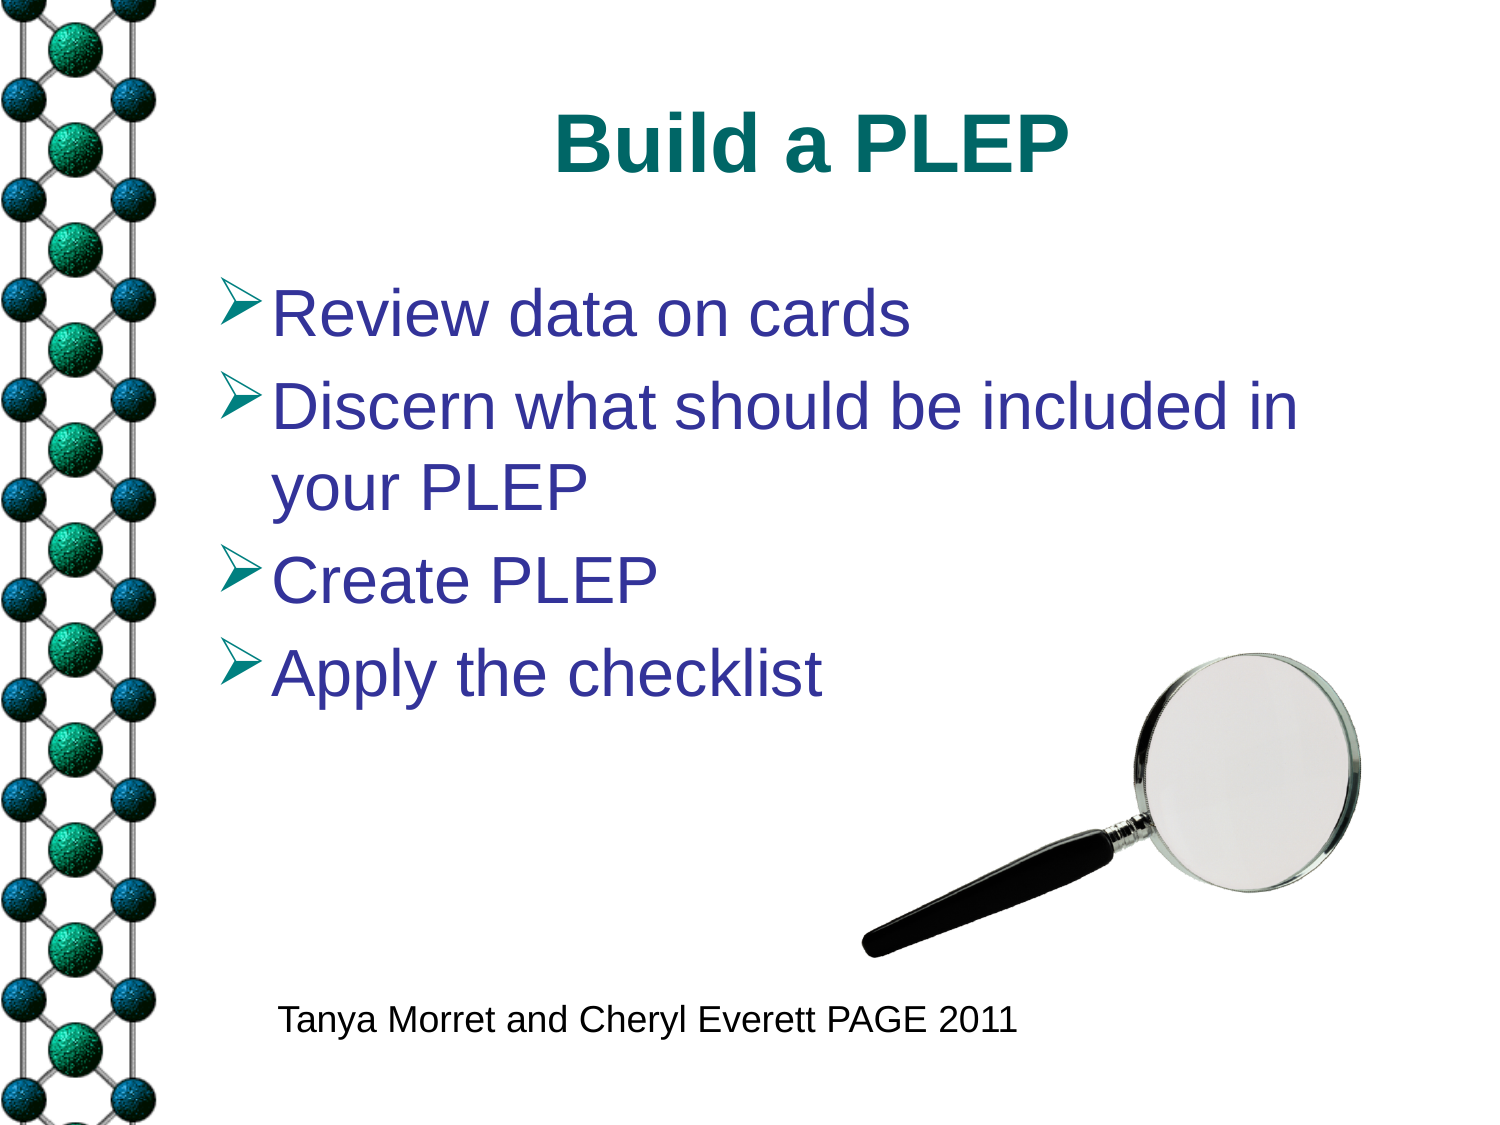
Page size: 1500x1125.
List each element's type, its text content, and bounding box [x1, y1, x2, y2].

list Review data on cards Discern what should be included in your PLEP Create PLEP Apply the checklist [199, 262, 1426, 1006]
title Build a PLEP [199, 44, 1426, 233]
picture [0, 0, 1500, 1125]
text_box Tanya Morret and Cheryl Everett PAGE 2011 [262, 987, 1275, 1048]
